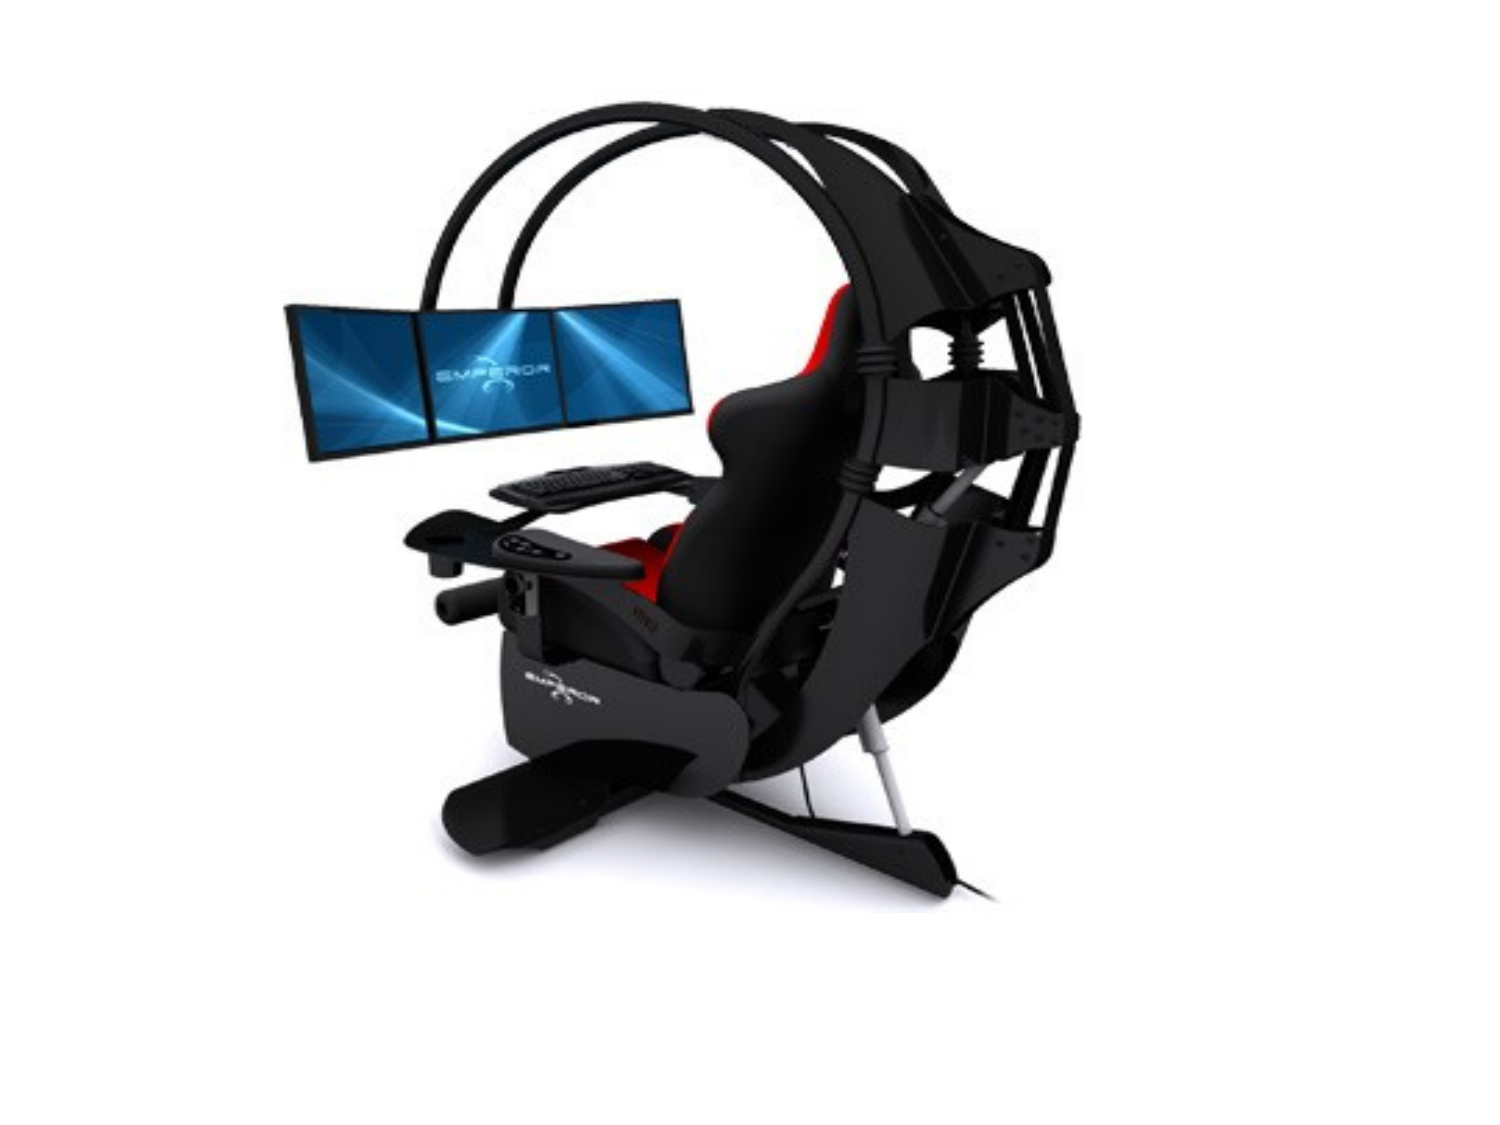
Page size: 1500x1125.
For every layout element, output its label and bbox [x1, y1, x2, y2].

picture [62, 87, 1313, 913]
